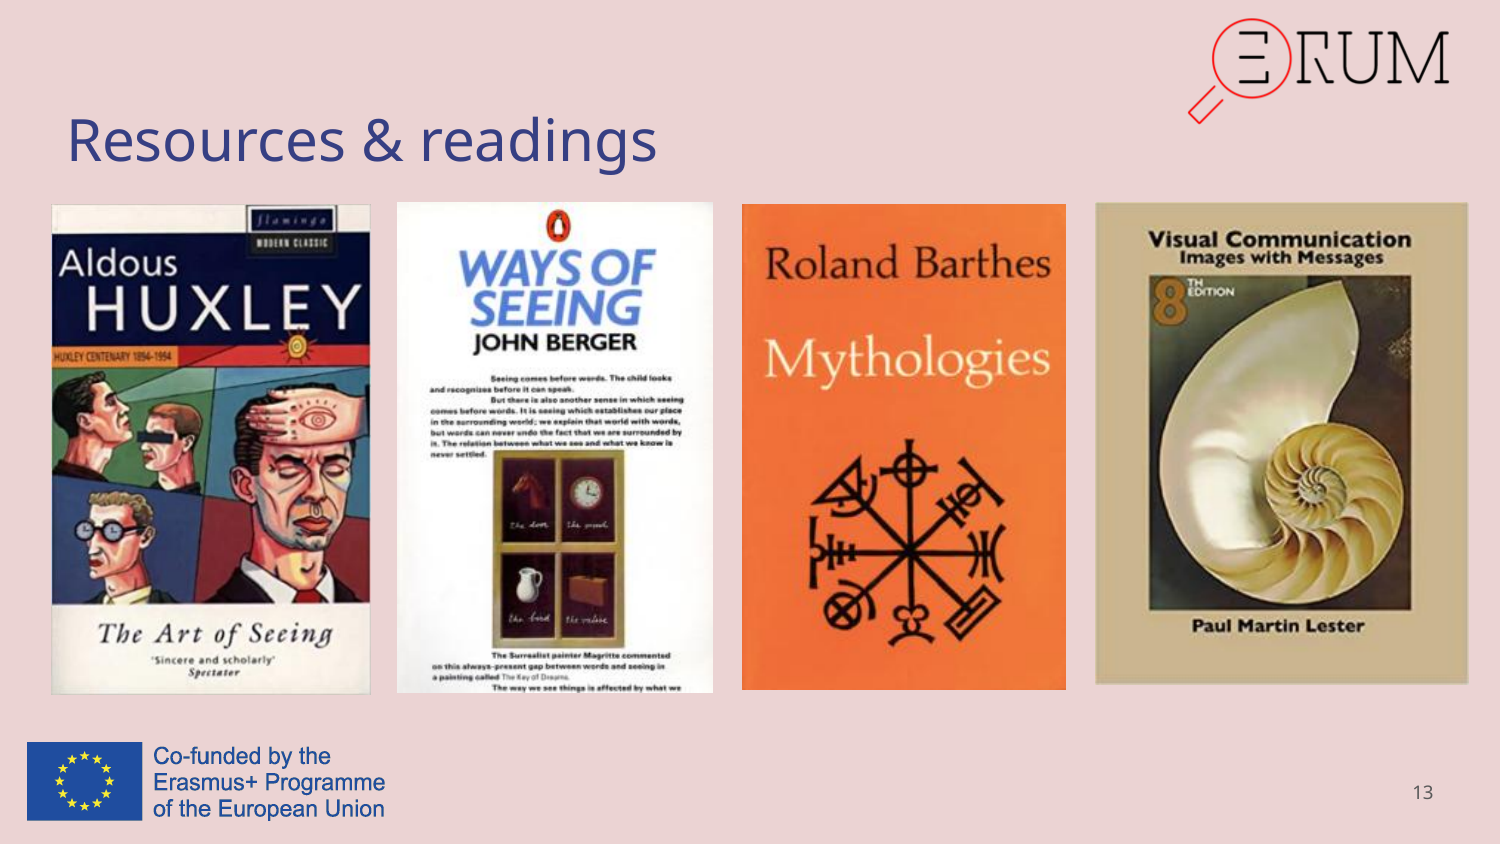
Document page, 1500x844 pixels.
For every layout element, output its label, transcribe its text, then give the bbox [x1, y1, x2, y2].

title Resources & readings [51, 88, 986, 213]
picture [50, 204, 371, 695]
picture [27, 742, 385, 821]
slide_number 13 [1358, 761, 1449, 826]
picture [397, 202, 714, 693]
picture [1095, 202, 1469, 686]
picture [1136, 0, 1500, 137]
picture [742, 204, 1066, 690]
